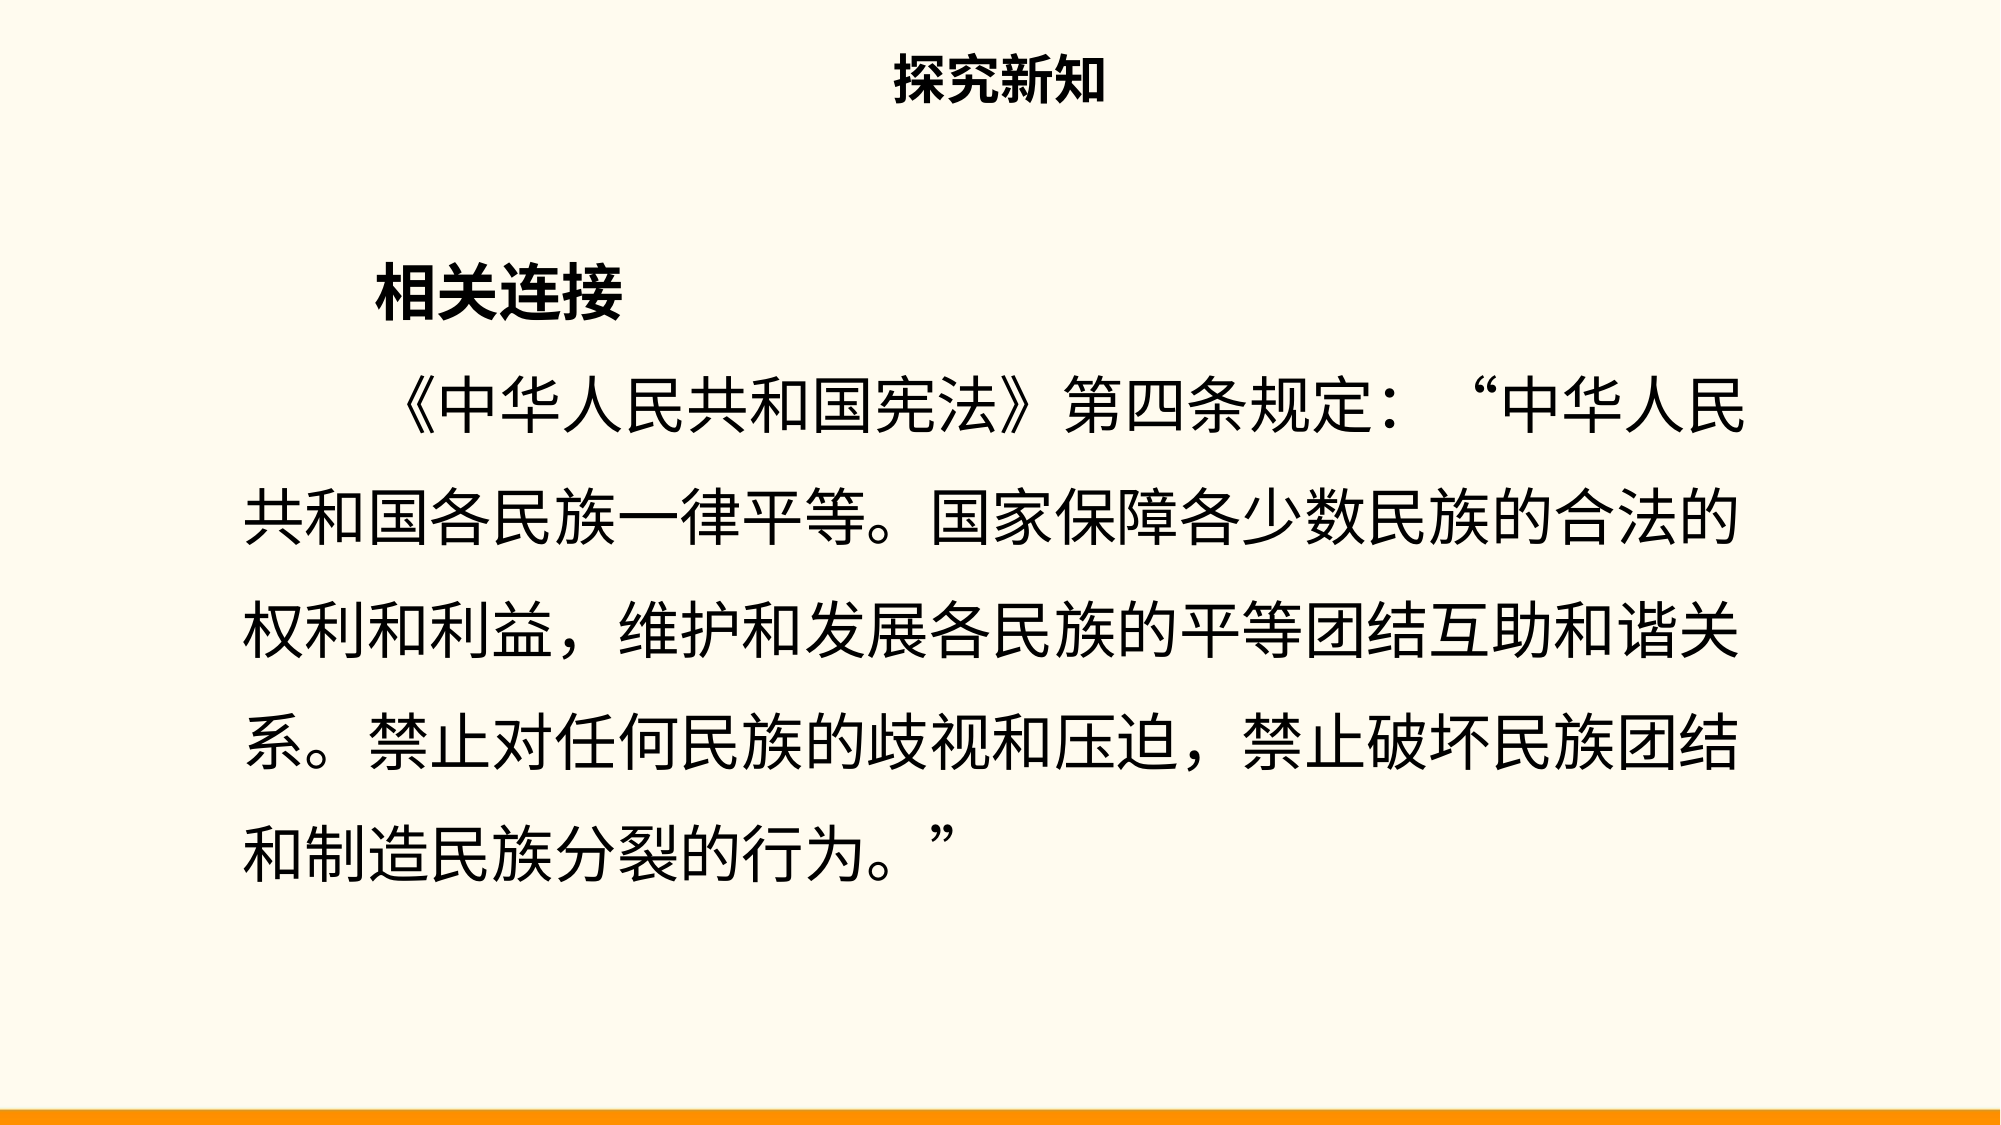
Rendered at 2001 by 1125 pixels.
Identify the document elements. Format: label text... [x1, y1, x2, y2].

title 探究新知 [193, 38, 1808, 119]
picture [0, 0, 2001, 1125]
text_box 相关连接 《中华人民共和国宪法》第四条规定：“中华人民共和国各民族一律平等。国家保障各少数民族的合法的权利和利益，维护和发展各民族的平等团结互助和谐关系。禁止对任何民族的歧视和压迫，禁止破坏民族团结和制造民族分裂的行为。” [227, 208, 1772, 562]
